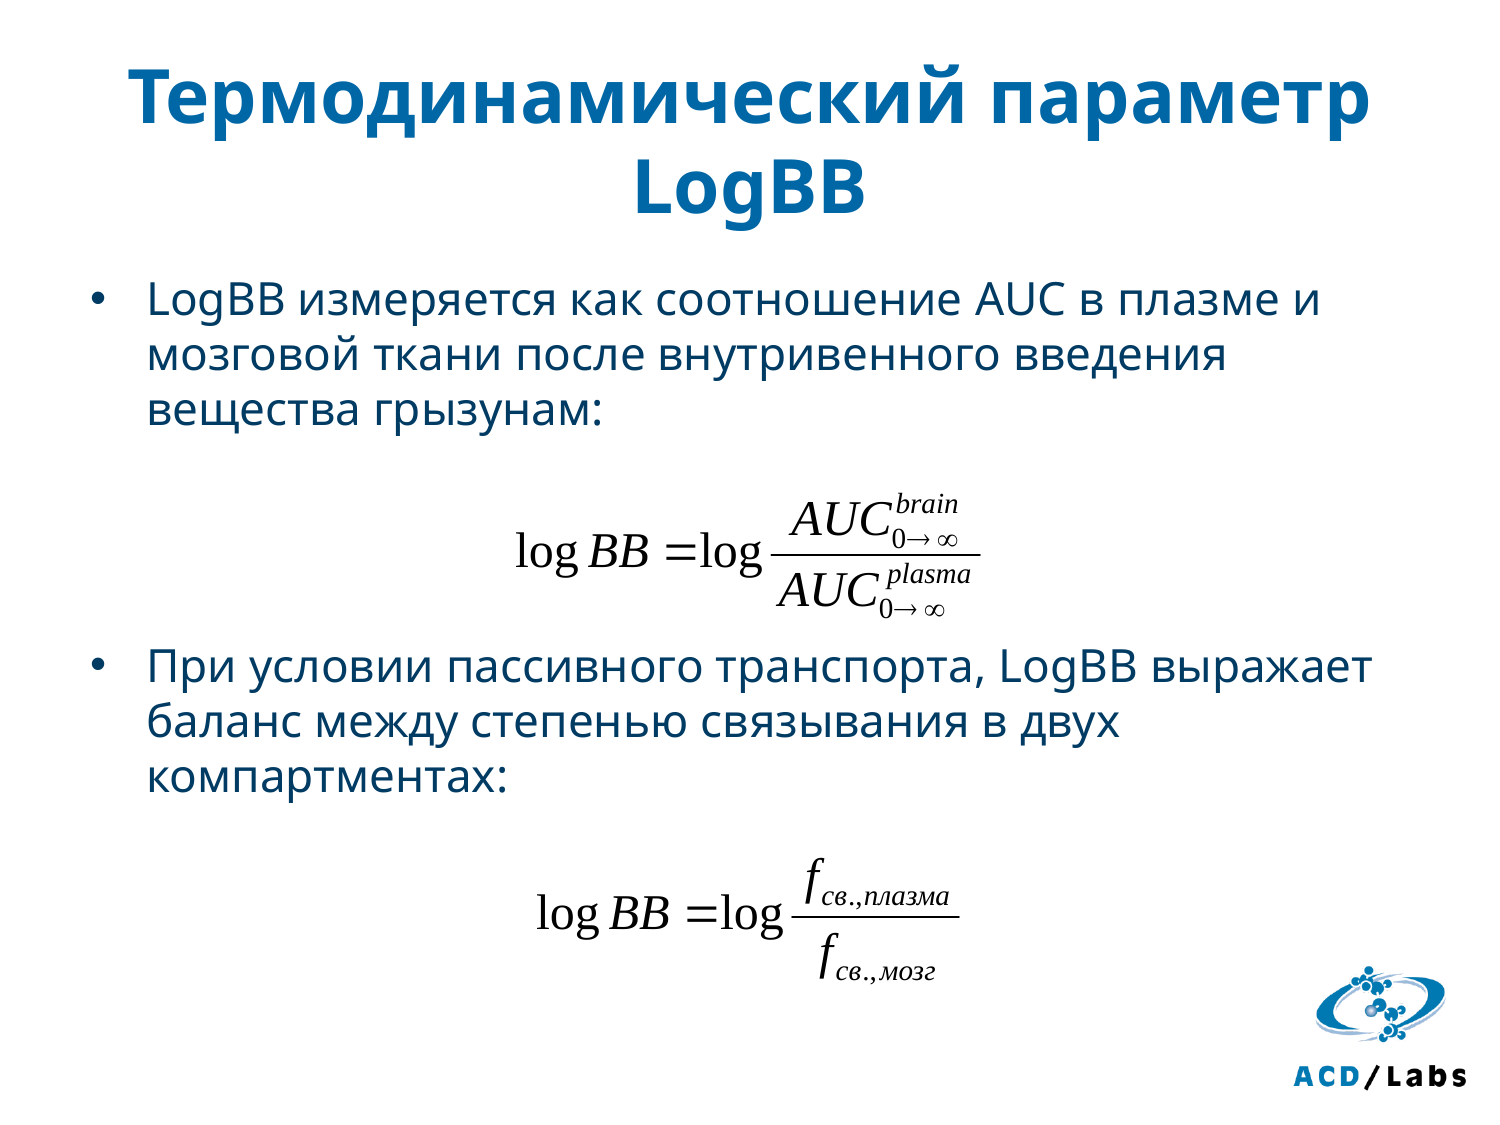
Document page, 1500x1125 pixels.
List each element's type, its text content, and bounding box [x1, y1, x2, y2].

picture [1293, 964, 1471, 1101]
list LogBB измеряется как соотношение AUC в плазме и мозговой ткани после внутривенного введения вещества грызунам: При условии пассивного транспорта, LogBB выражает баланс между степенью связывания в двух компартментах: [74, 262, 1426, 1006]
title Термодинамический параметр LogBB [74, 44, 1426, 233]
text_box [528, 845, 972, 997]
picture [1385, 1006, 1397, 1012]
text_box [508, 479, 992, 630]
